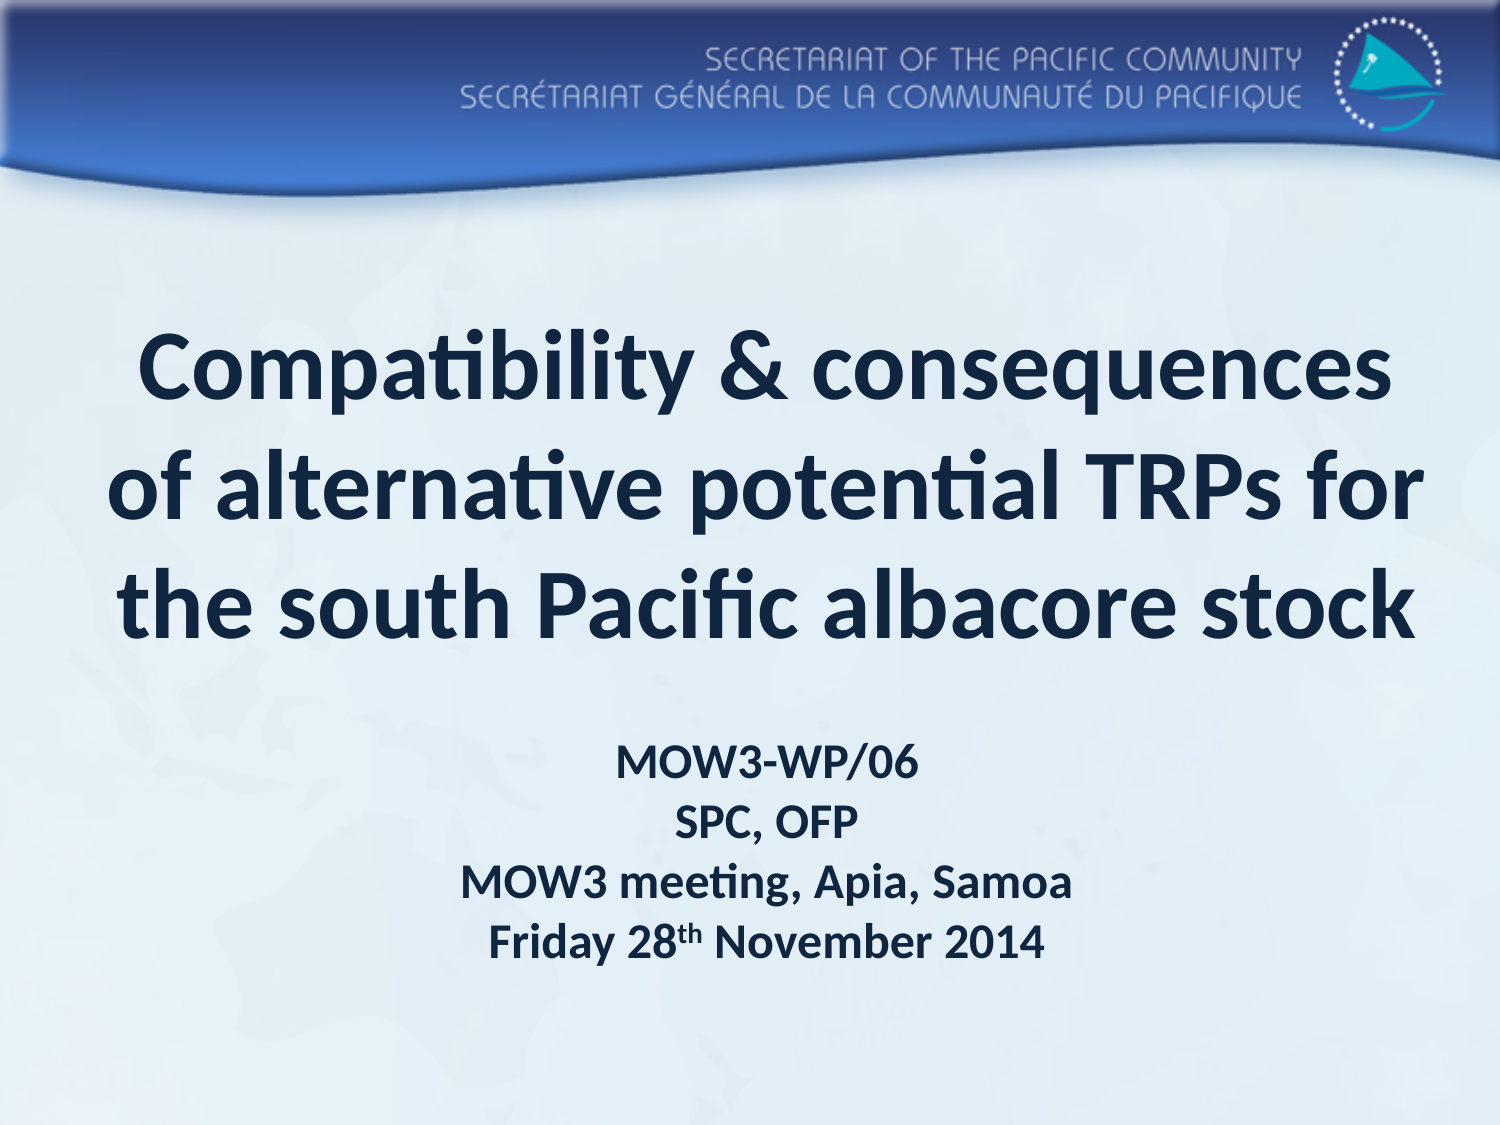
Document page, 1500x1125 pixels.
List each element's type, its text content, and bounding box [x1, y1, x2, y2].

title Compatibility & consequences of alternative potential TRPs for the south Pacific albacore stock MOW3-WP/06 SPC, OFP MOW3 meeting, Apia, Samoa Friday 28th November 2014 [74, 540, 1459, 729]
picture [0, 0, 1500, 1125]
